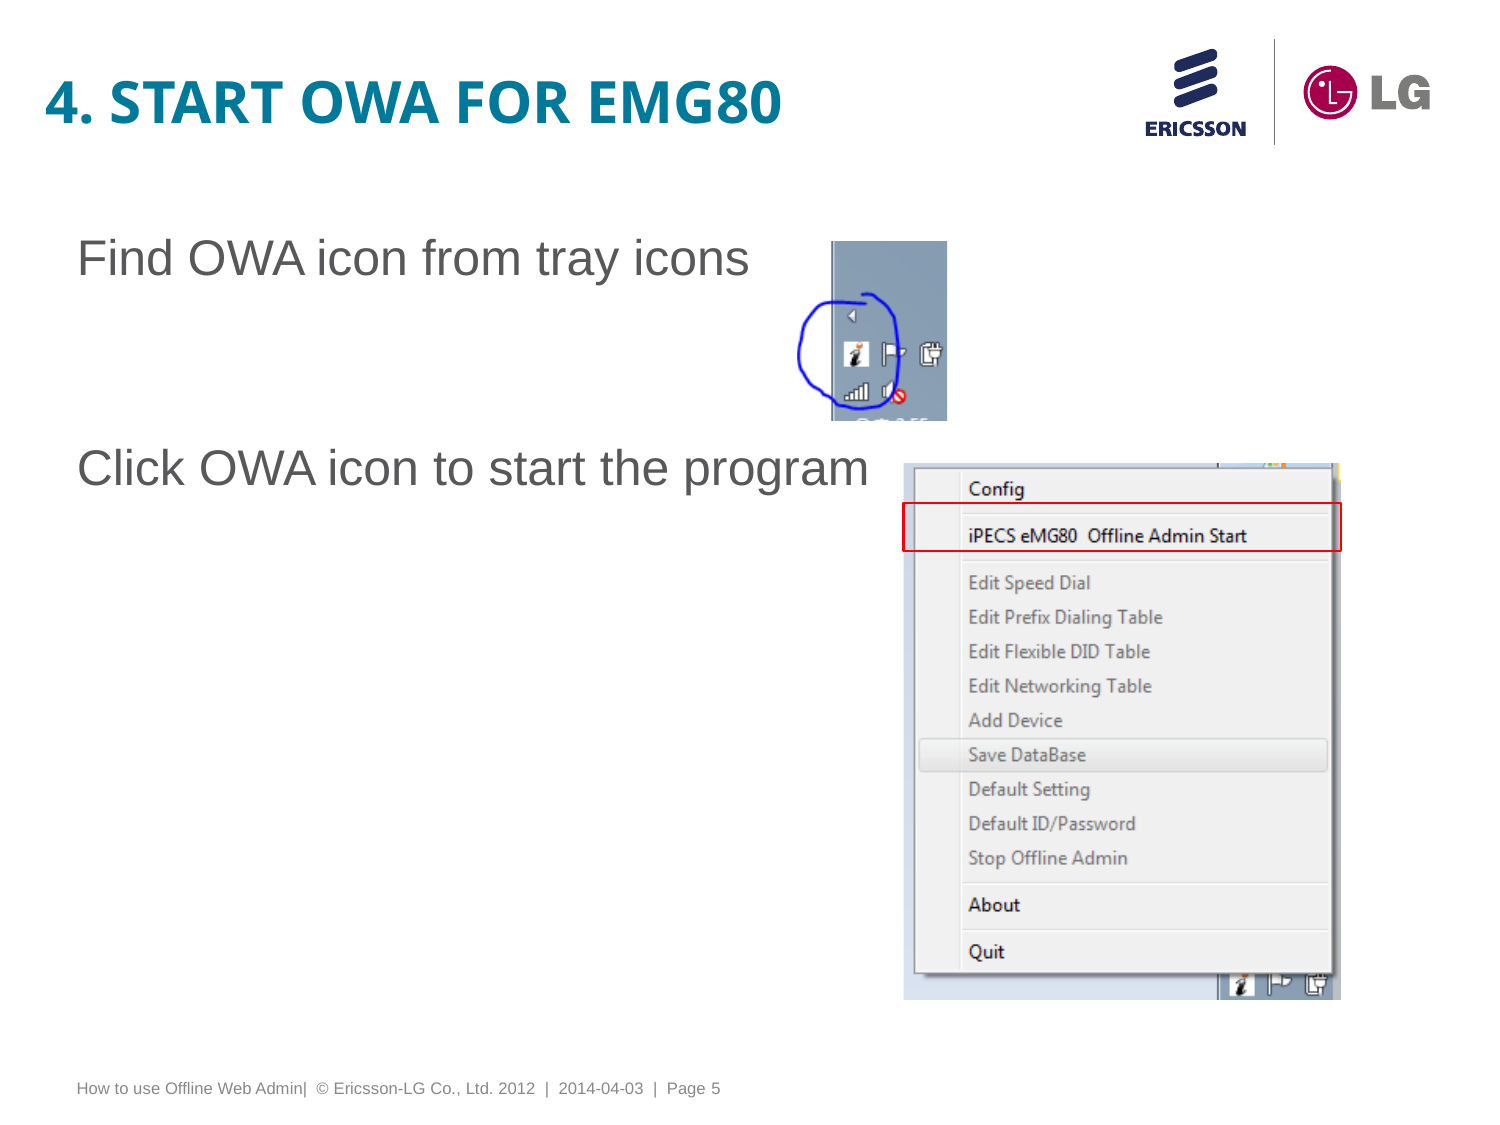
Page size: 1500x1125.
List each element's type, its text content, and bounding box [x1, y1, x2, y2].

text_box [903, 462, 1342, 1000]
picture [796, 240, 948, 421]
text_box Find OWA icon from tray icons Click OWA icon to start the program [65, 225, 1436, 929]
title 4. Start owa for eMg80 [32, 64, 1318, 136]
